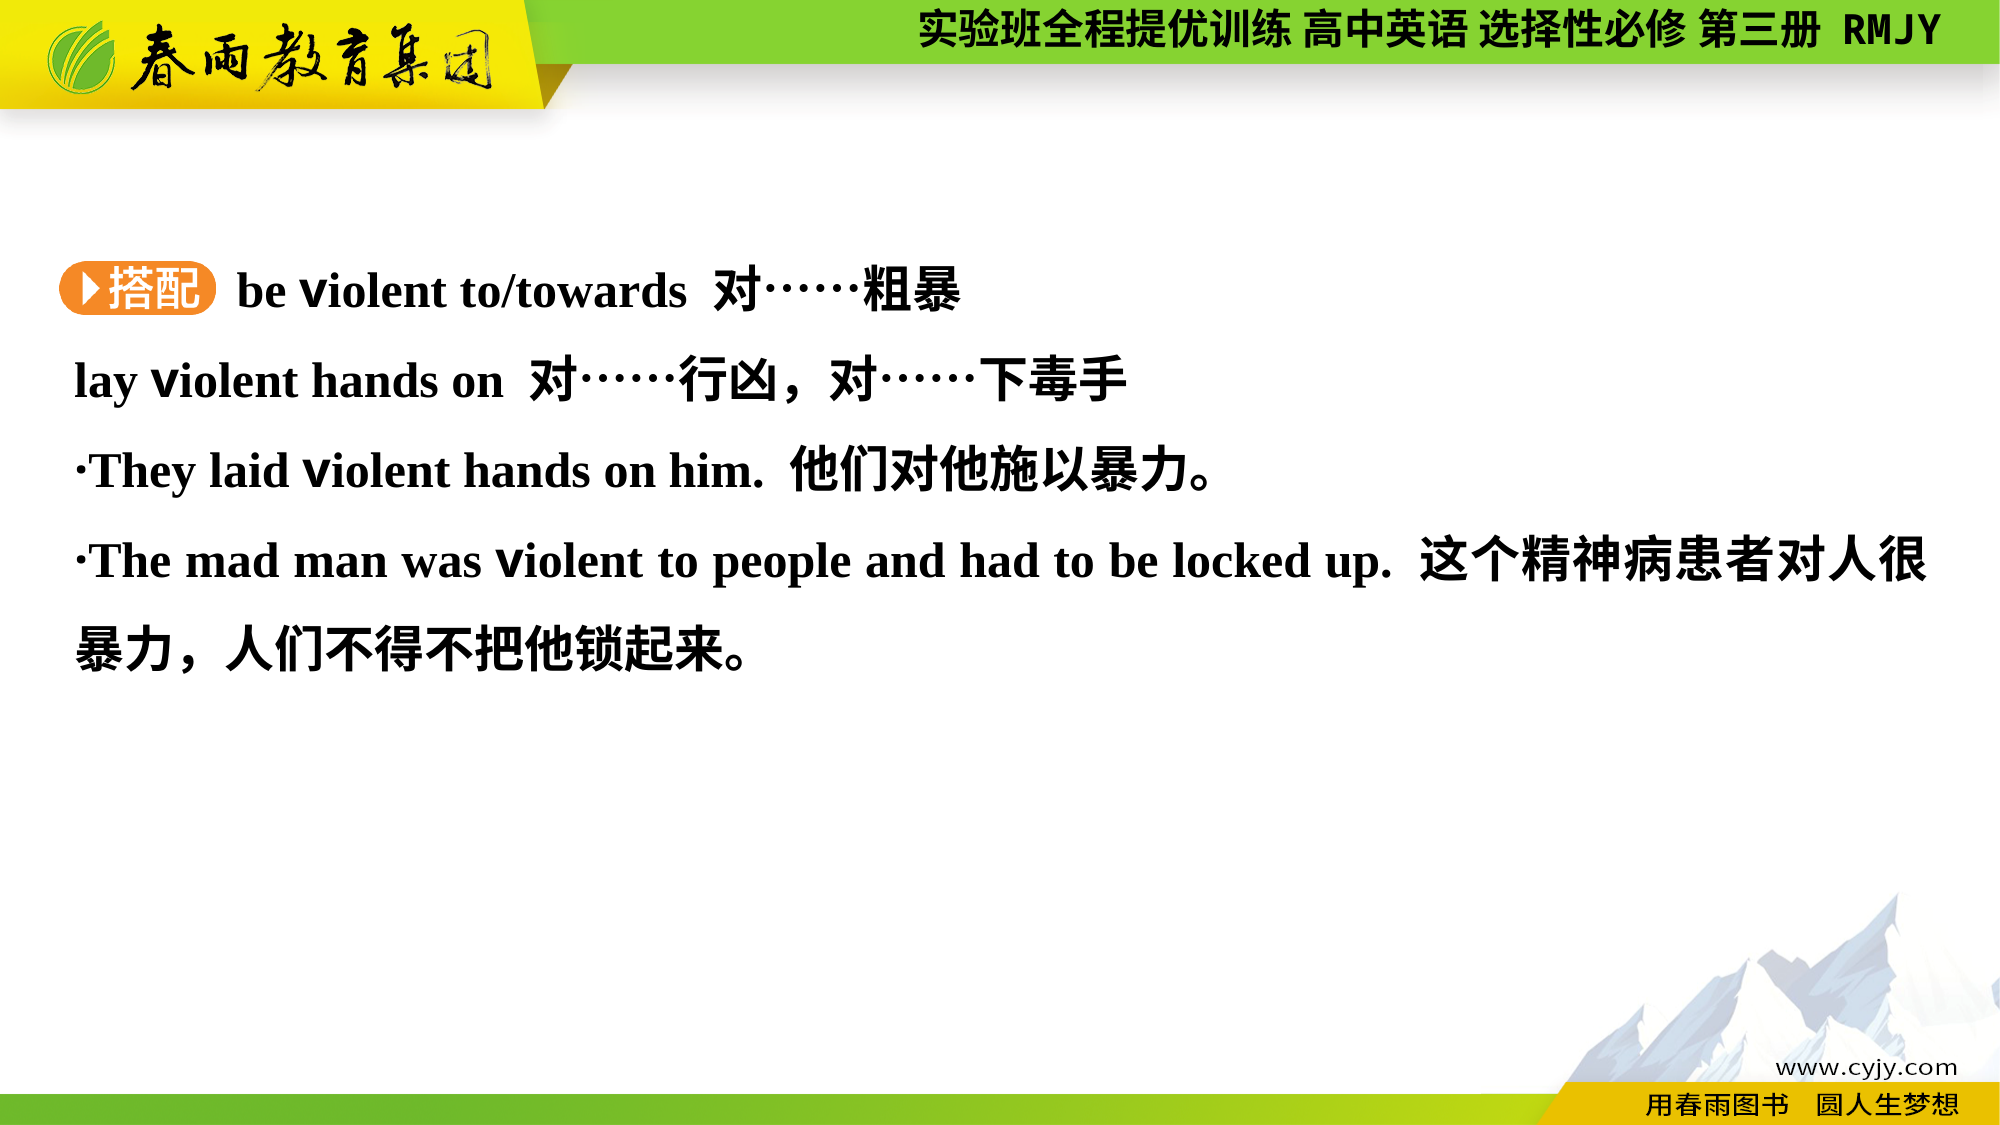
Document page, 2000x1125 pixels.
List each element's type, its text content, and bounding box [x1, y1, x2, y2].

list be violent to/towards 对……粗暴 lay violent hands on 对……行凶，对……下毒手 ·They laid violent hands on him. 他们对他施以暴力。 ·The mad man was violent to people and had to be locked up. 这个精神病患者对人很暴力，人们不得不把他锁起来。 [59, 219, 1944, 690]
picture [0, 0, 2000, 1125]
